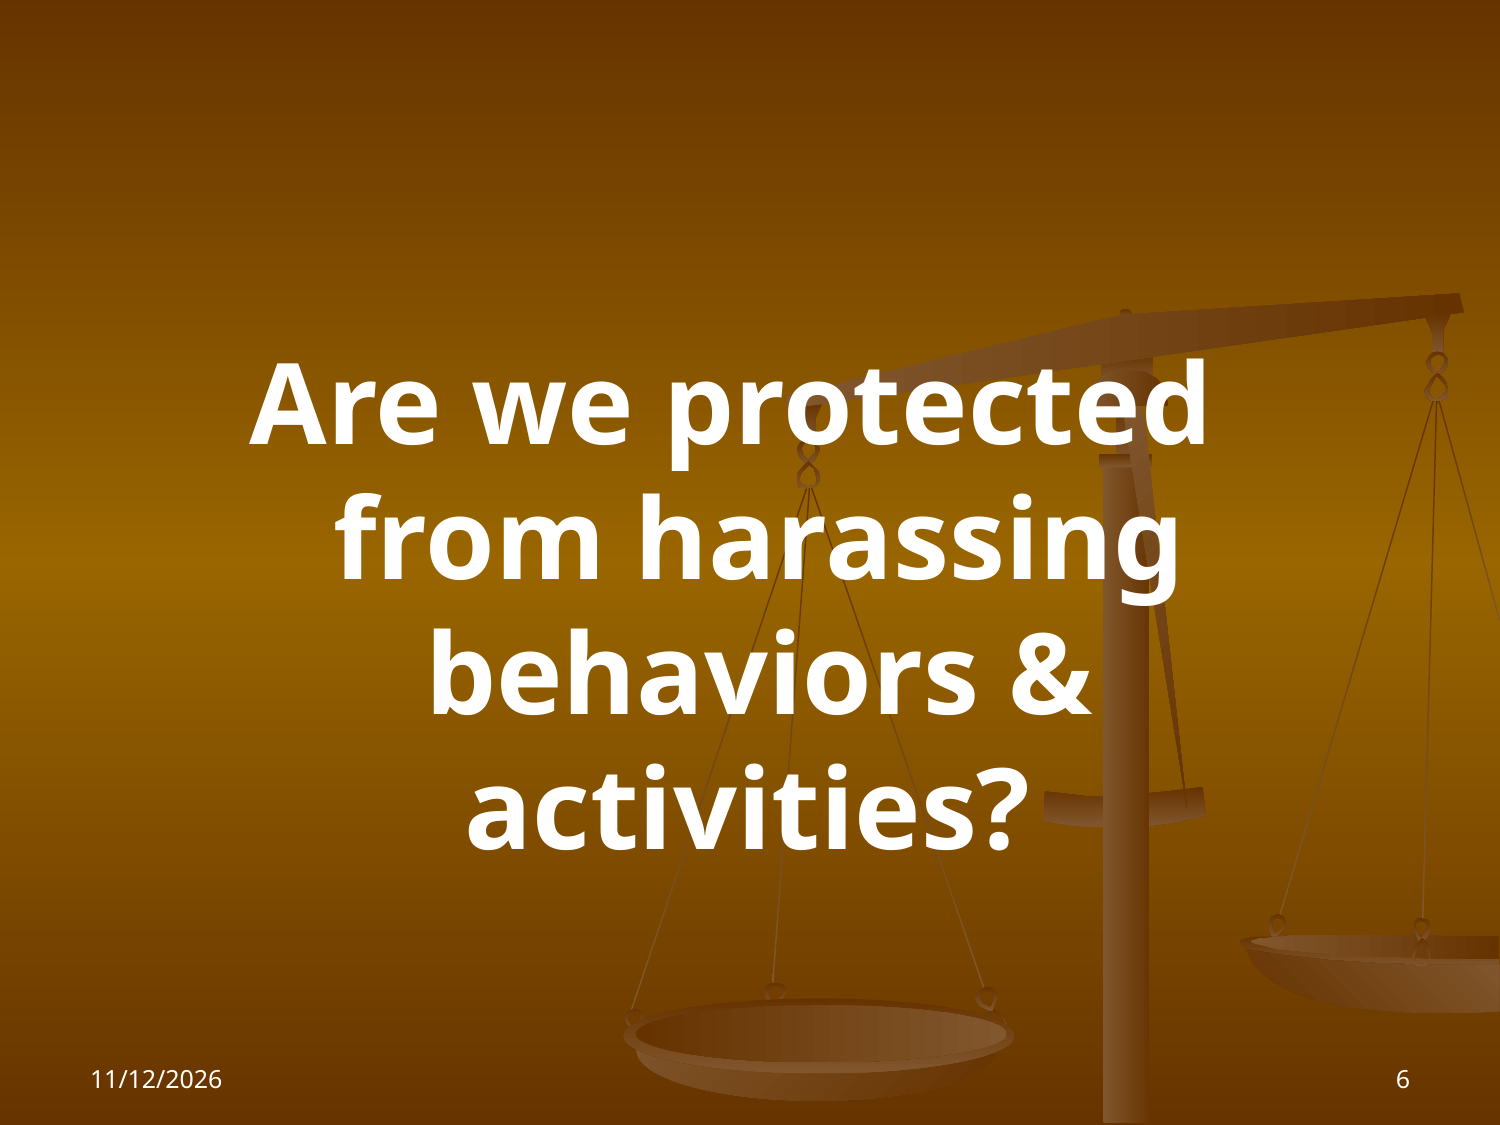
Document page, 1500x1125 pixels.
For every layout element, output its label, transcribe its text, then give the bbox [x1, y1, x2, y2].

list Are we protected from harassing behaviors & activities? [174, 324, 1288, 1006]
slide_number 6 [1074, 1029, 1426, 1106]
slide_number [74, 1029, 426, 1106]
